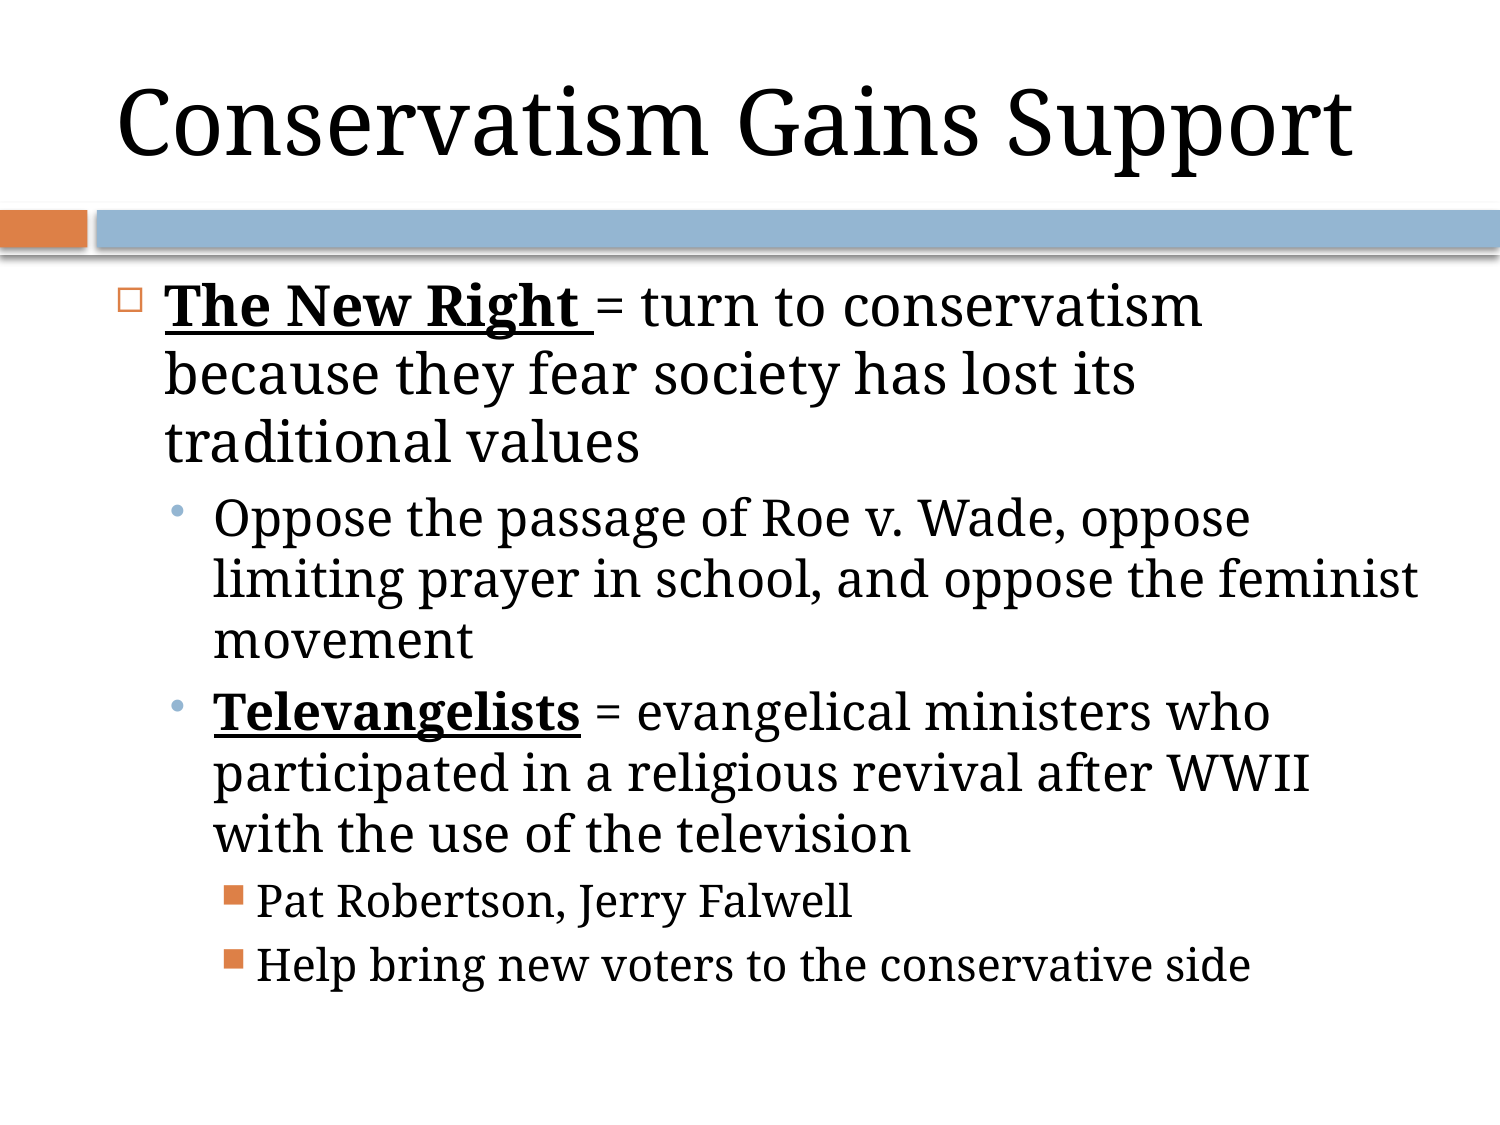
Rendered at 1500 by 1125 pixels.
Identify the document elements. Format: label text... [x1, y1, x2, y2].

list The New Right = turn to conservatism because they fear society has lost its traditional values Oppose the passage of Roe v. Wade, oppose limiting prayer in school, and oppose the feminist movement Televangelists = evangelical ministers who participated in a religious revival after WWII with the use of the television Pat Robertson, Jerry Falwell Help bring new voters to the conservative side [100, 262, 1438, 1000]
title Conservatism Gains Support [100, 37, 1438, 200]
